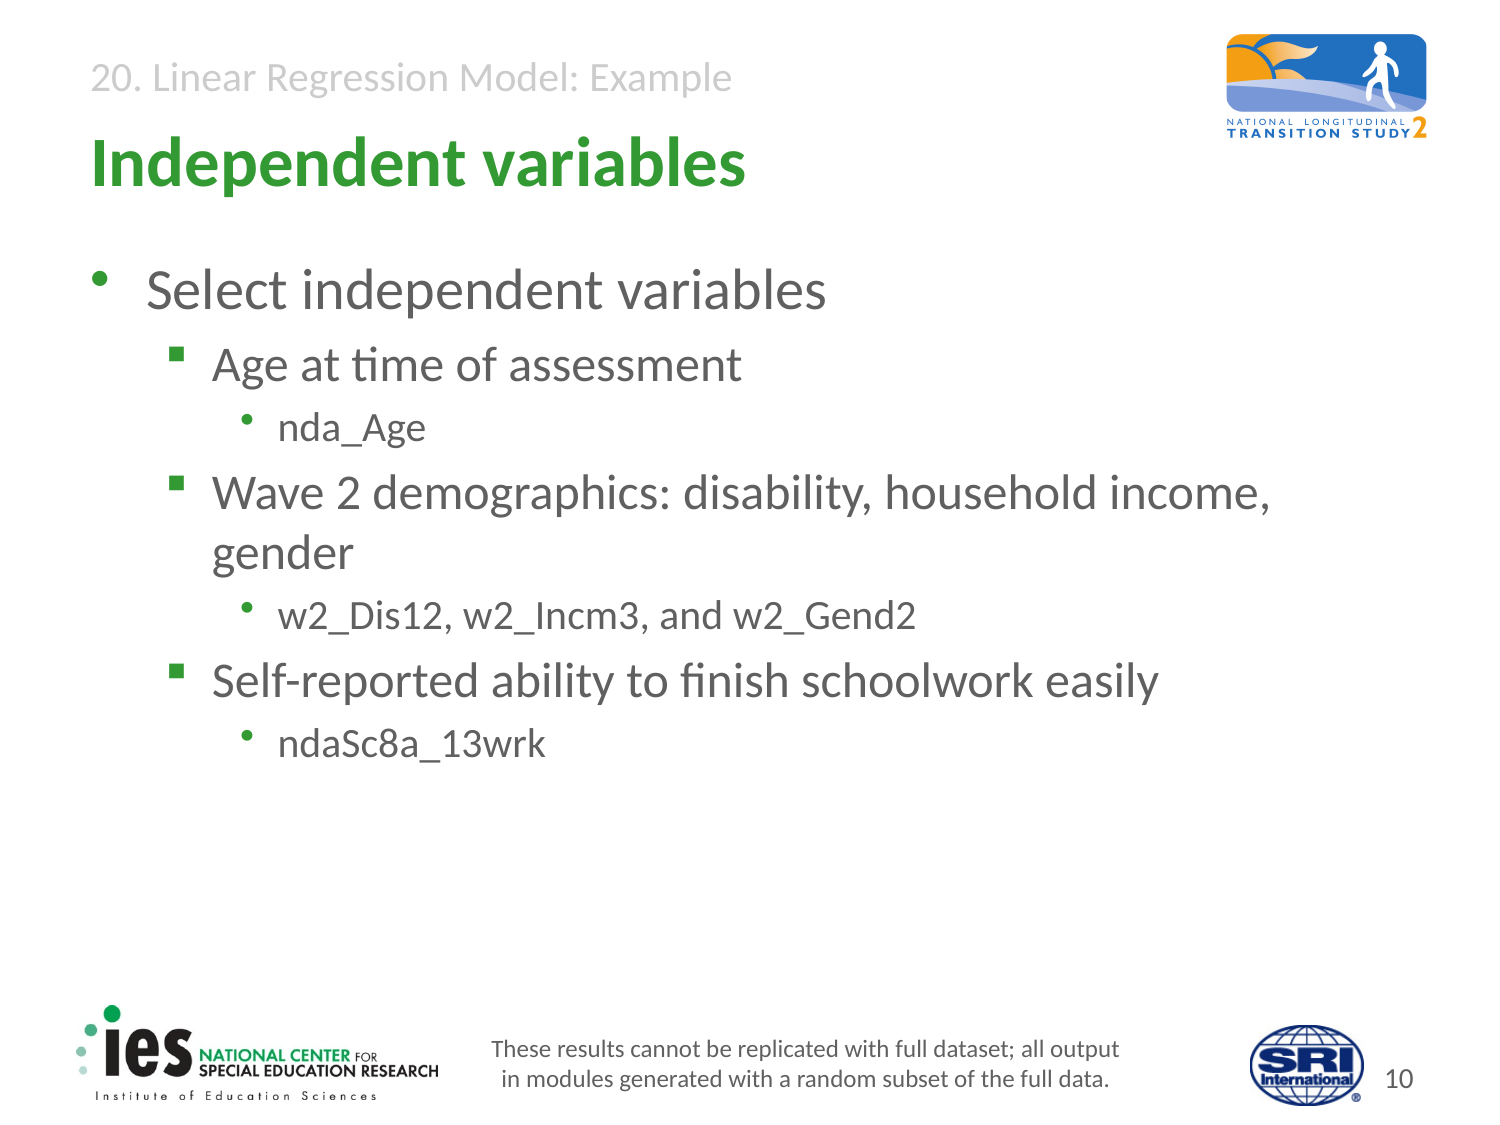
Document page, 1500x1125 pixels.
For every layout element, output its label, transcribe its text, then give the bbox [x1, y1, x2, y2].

title Independent variables [74, 90, 1426, 226]
footer These results cannot be replicated with full dataset; all output in modules generated with a random subset of the full data. [299, 1024, 1313, 1104]
list Select independent variables Age at time of assessment nda_Age Wave 2 demographics: disability, household income, gender w2_Dis12, w2_Incm3, and w2_Gend2 Self-reported ability to finish schoolwork easily ndaSc8a_13wrk [74, 243, 1426, 987]
picture [76, 1005, 438, 1100]
slide_number 9 [1324, 1051, 1429, 1125]
picture [1250, 1025, 1364, 1106]
